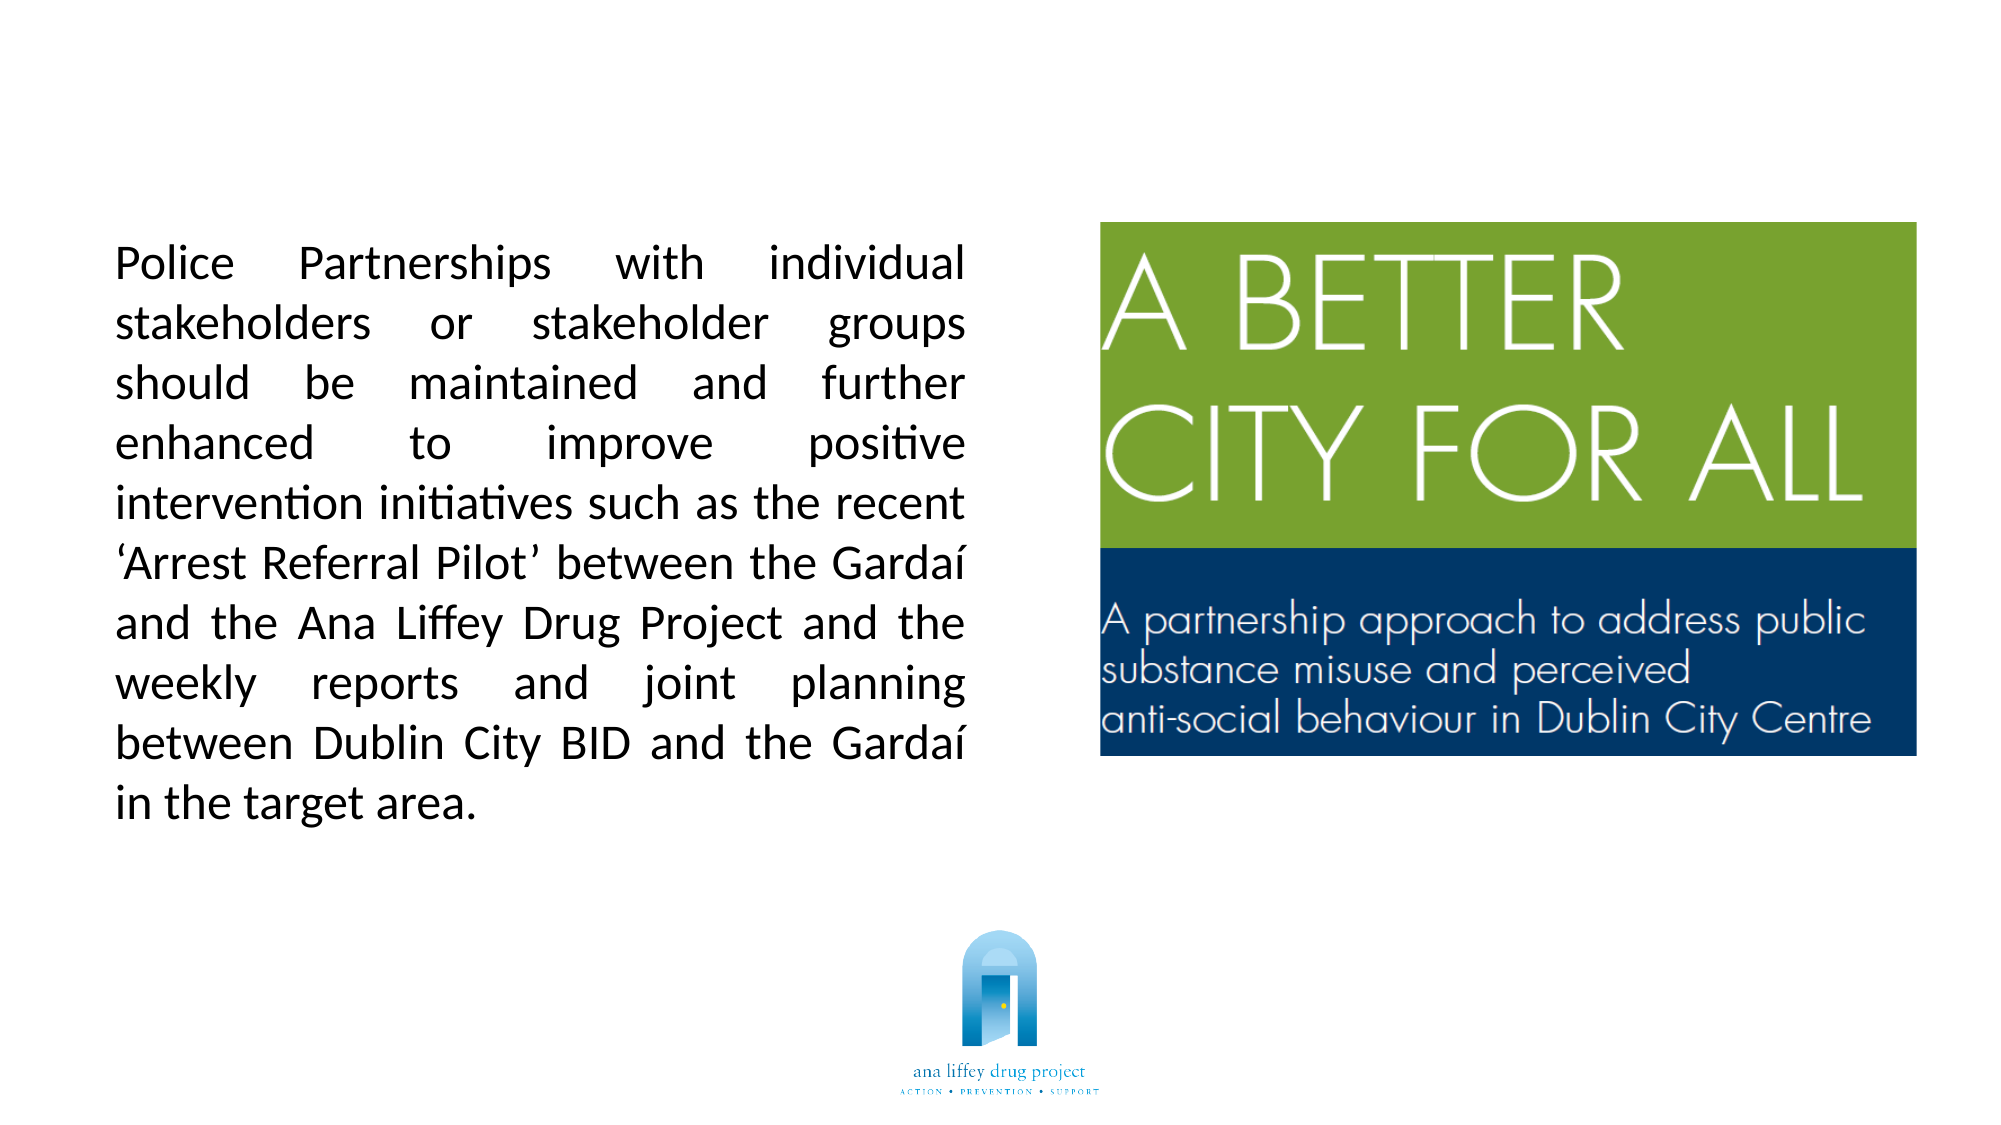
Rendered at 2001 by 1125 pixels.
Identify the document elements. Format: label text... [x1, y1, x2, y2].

picture [899, 930, 1101, 1097]
picture [1100, 222, 1917, 756]
text_box Police Partnerships with individual stakeholders or stakeholder groups should be maintained and further enhanced to improve positive intervention initiatives such as the recent ‘Arrest Referral Pilot’ between the Gardaí and the Ana Liffey Drug Project and the weekly reports and joint planning between Dublin City BID and the Gardaí in the target area. [100, 222, 982, 837]
